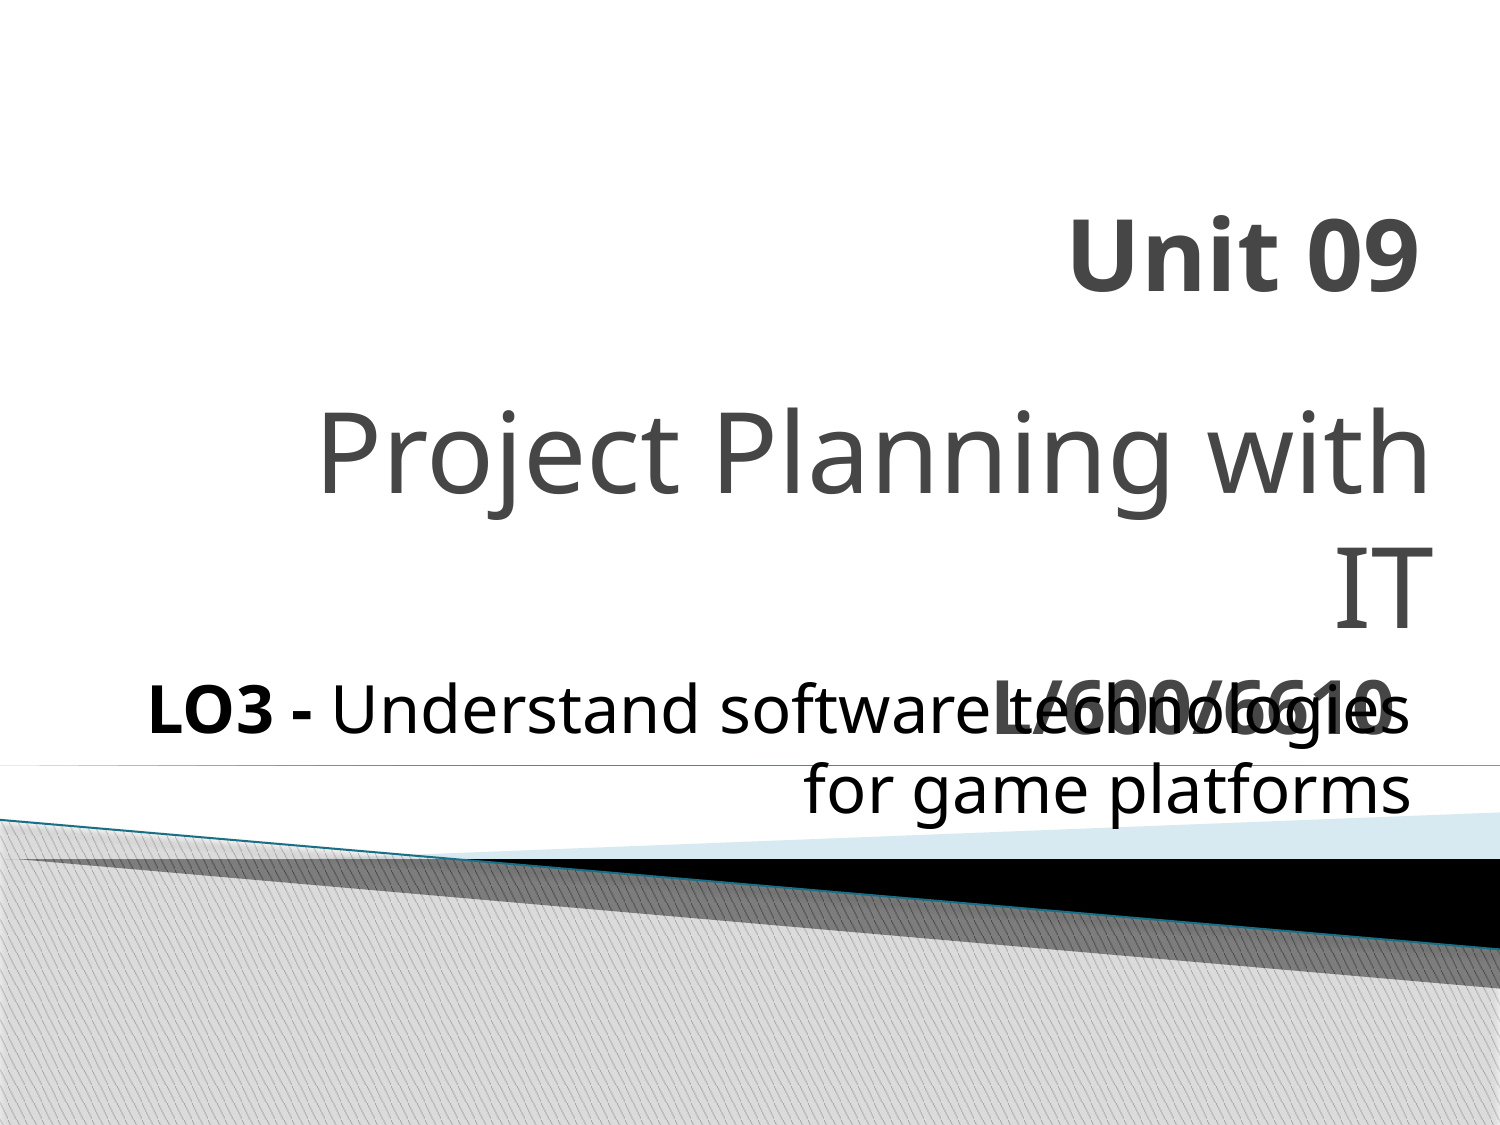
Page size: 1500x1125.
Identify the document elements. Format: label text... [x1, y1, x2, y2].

title Unit 09 [161, 19, 1437, 320]
picture [5, 859, 1500, 989]
subtitle Project Planning with IT L/600/6610 [177, 373, 1453, 624]
text_box LO3 - Understand software technologies for game platforms [131, 659, 1428, 834]
